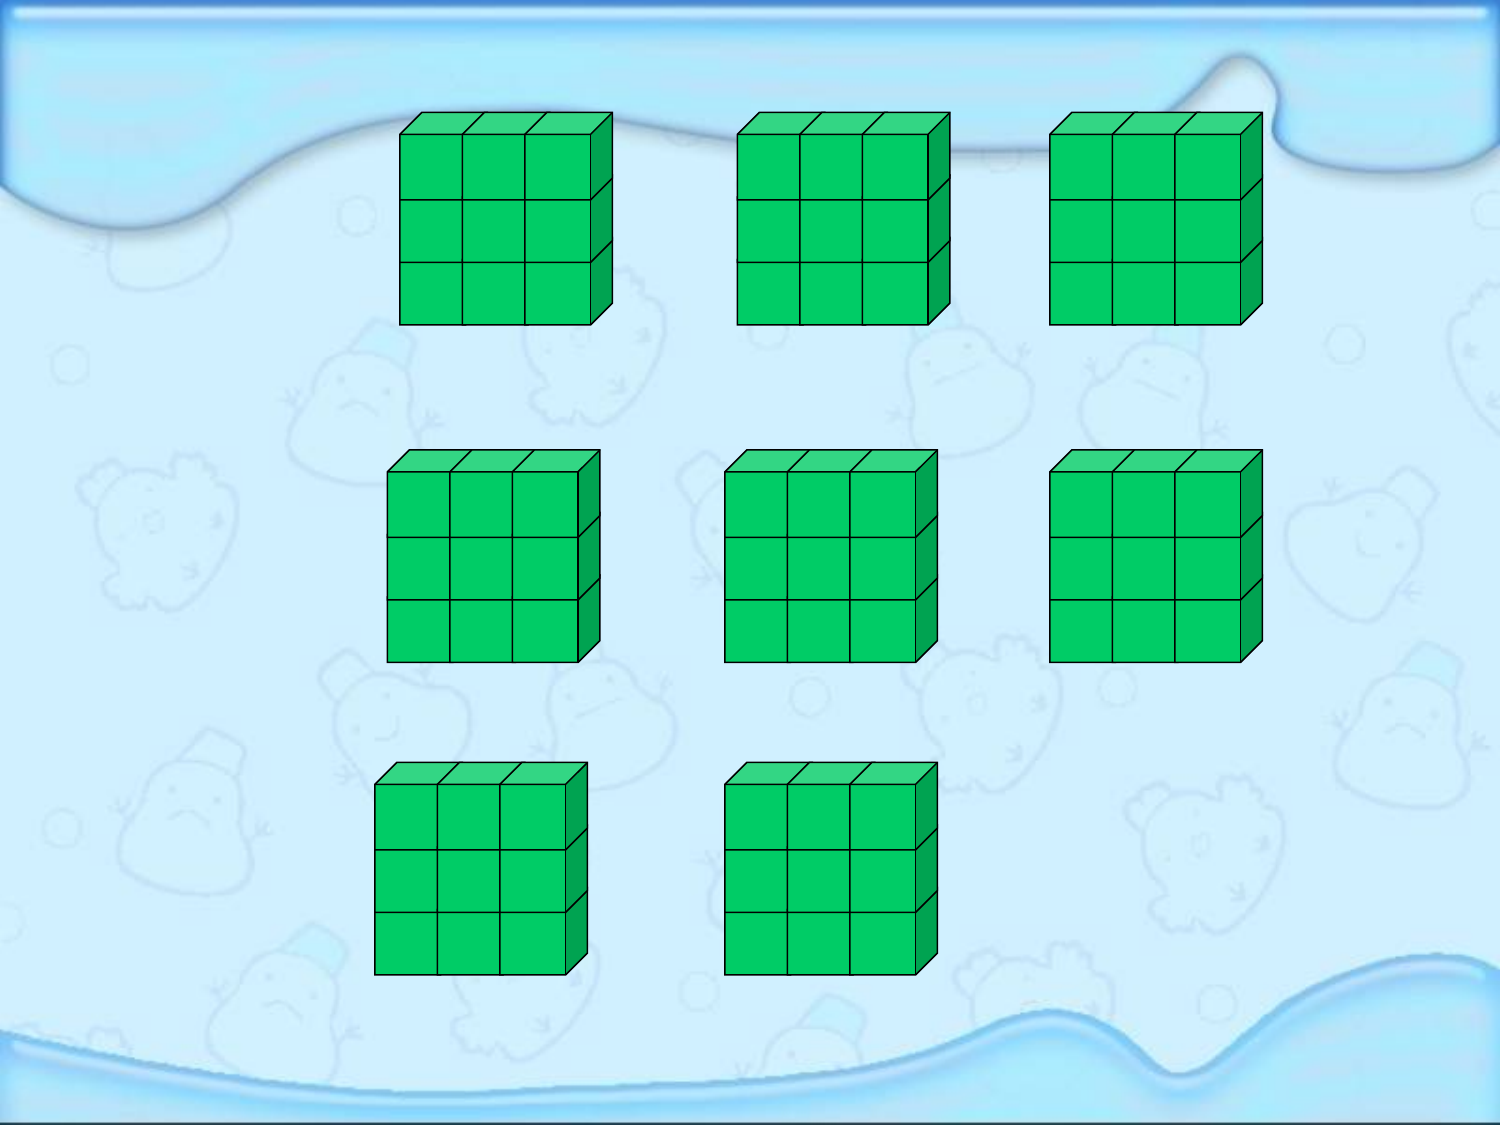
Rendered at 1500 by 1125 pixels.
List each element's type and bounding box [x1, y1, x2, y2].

text_box [737, 112, 951, 326]
text_box [1049, 112, 1263, 326]
text_box [374, 762, 588, 976]
text_box [724, 762, 938, 976]
text_box [724, 449, 938, 663]
text_box [399, 112, 613, 326]
text_box [1049, 449, 1263, 663]
picture [0, 0, 1500, 1125]
text_box [387, 449, 601, 663]
